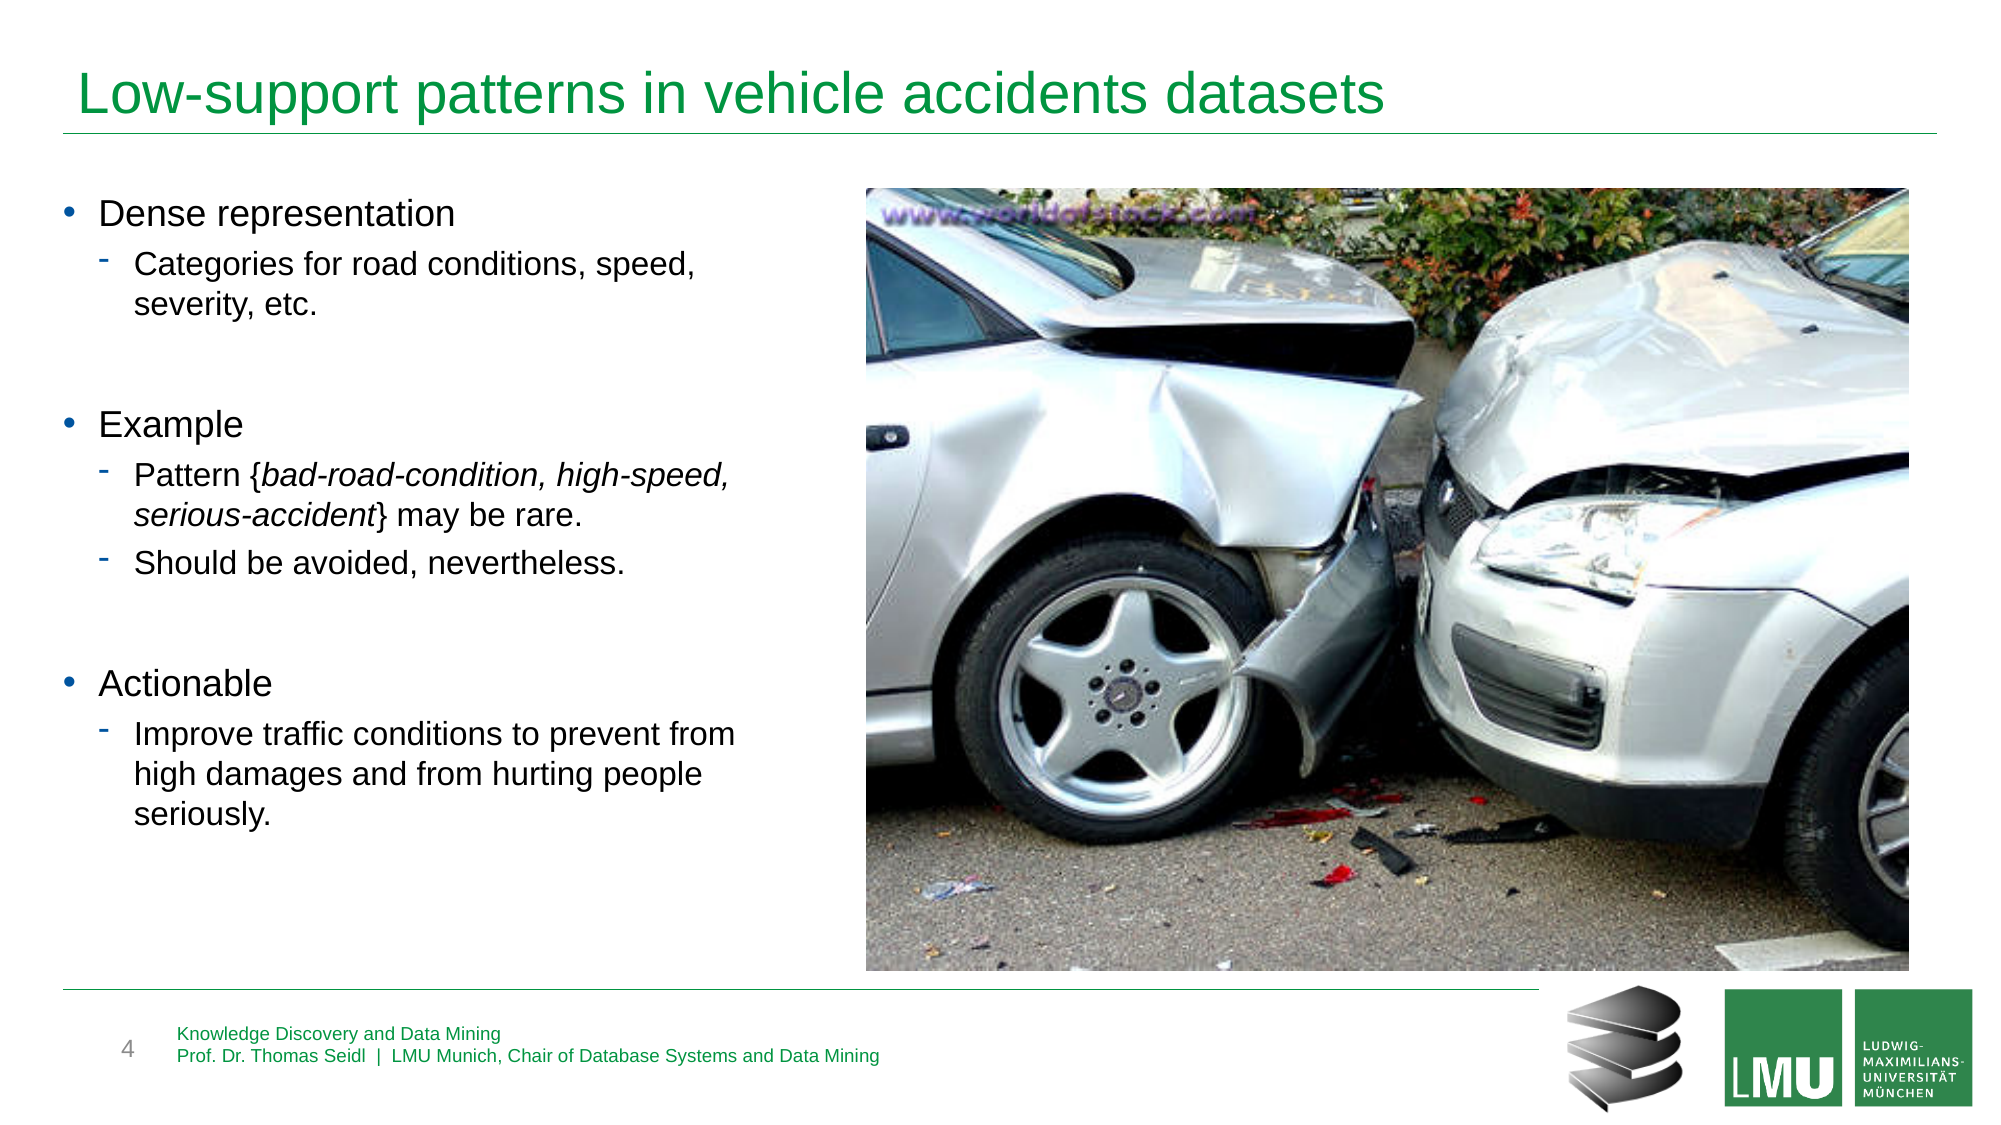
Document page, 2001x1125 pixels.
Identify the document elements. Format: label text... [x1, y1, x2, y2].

list Dense representation Categories for road conditions, speed, severity, etc. Example Pattern {bad-road-condition, high-speed, serious-accident} may be rare. Should be avoided, nevertheless. Actionable Improve traffic conditions to prevent from high damages and from hurting people seriously. [62, 188, 773, 957]
slide_number 442 [62, 1015, 150, 1081]
title Low-support patterns in vehicle accidents datasets [62, 21, 1938, 134]
picture [866, 188, 1985, 1119]
